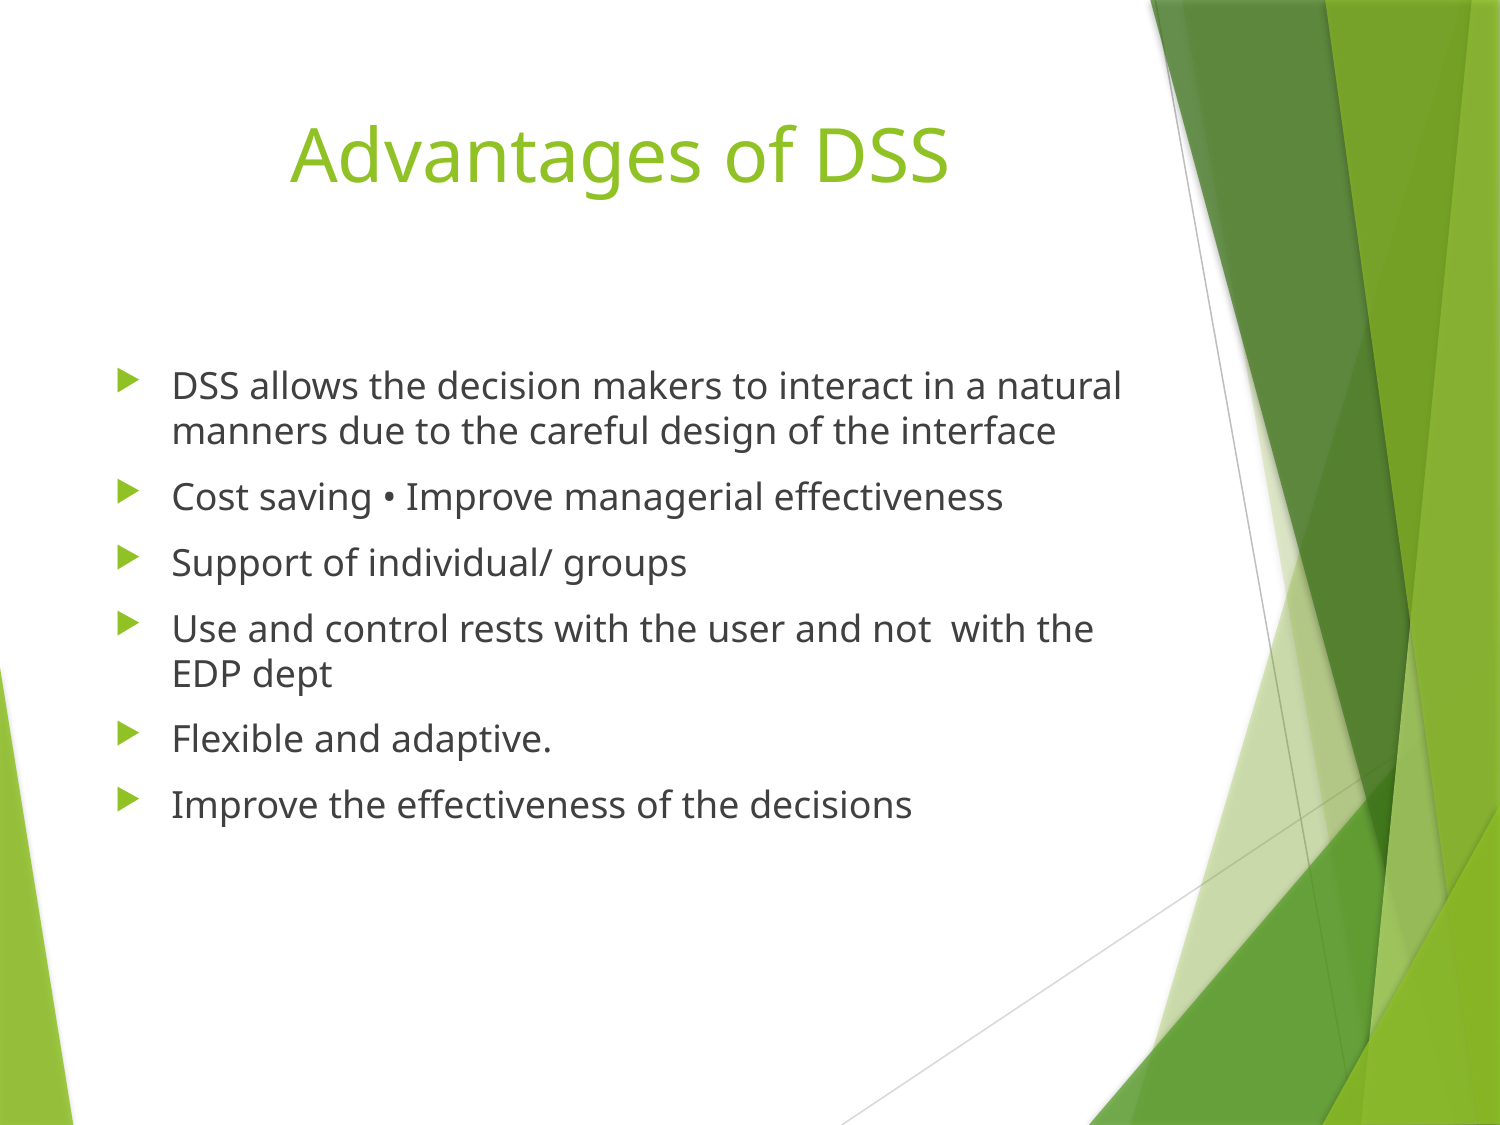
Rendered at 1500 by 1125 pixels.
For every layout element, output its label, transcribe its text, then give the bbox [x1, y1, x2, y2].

list DSS allows the decision makers to interact in a natural manners due to the careful design of the interface Cost saving • Improve managerial effectiveness Support of individual/ groups Use and control rests with the user and not with the EDP dept Flexible and adaptive. Improve the effectiveness of the decisions [99, 354, 1142, 992]
title Advantages of DSS [99, 99, 1142, 317]
